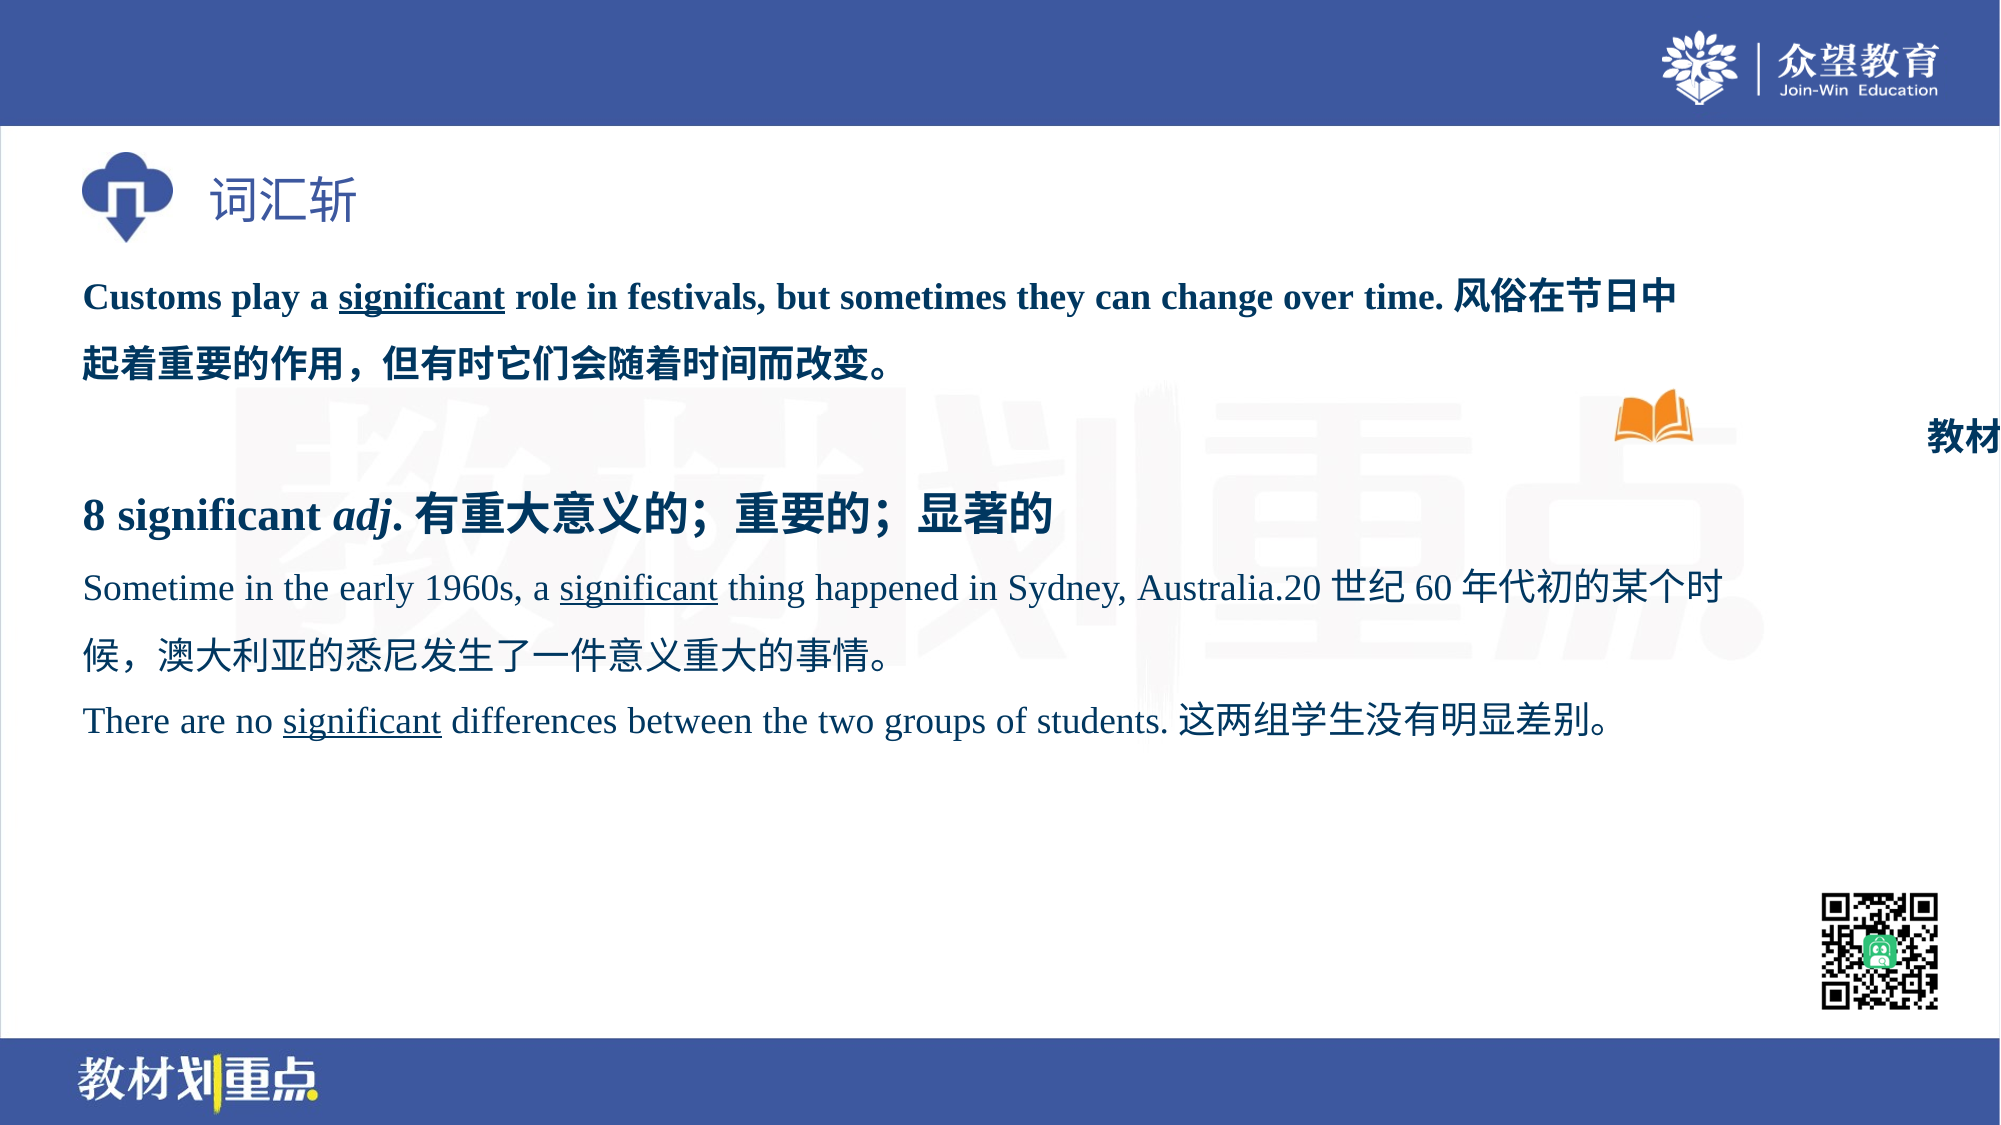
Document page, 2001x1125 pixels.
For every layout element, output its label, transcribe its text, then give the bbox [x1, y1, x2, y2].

picture [0, 0, 2000, 1125]
text_box 8 significant adj.有重大意义的；重要的；显著的 [82, 457, 1817, 566]
text_box Customs play a significant role in festivals, but sometimes they can change over time.风俗在节日中 起着重要的作用，但有时它们会随着时间而改变。 教材P4 [82, 248, 1817, 451]
